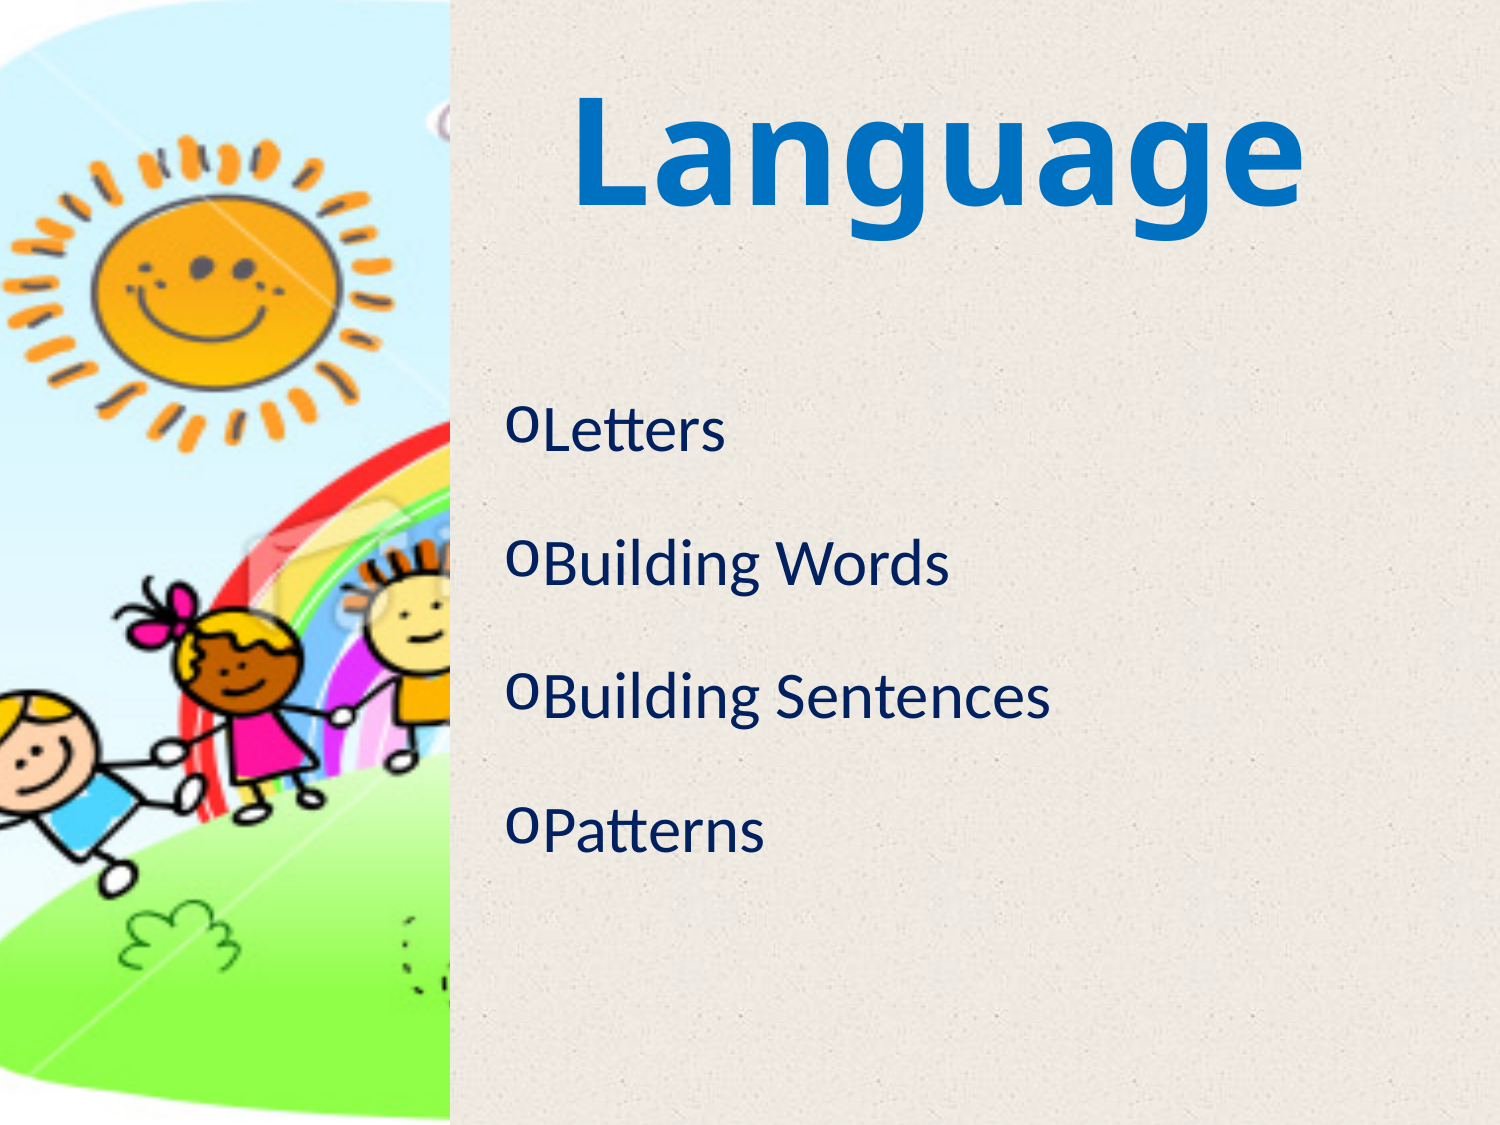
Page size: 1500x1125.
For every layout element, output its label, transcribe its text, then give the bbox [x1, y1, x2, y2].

picture [0, 0, 451, 1125]
title Language [454, 24, 1500, 267]
subtitle Letters Building Words Building Sentences Patterns [487, 337, 1500, 1013]
